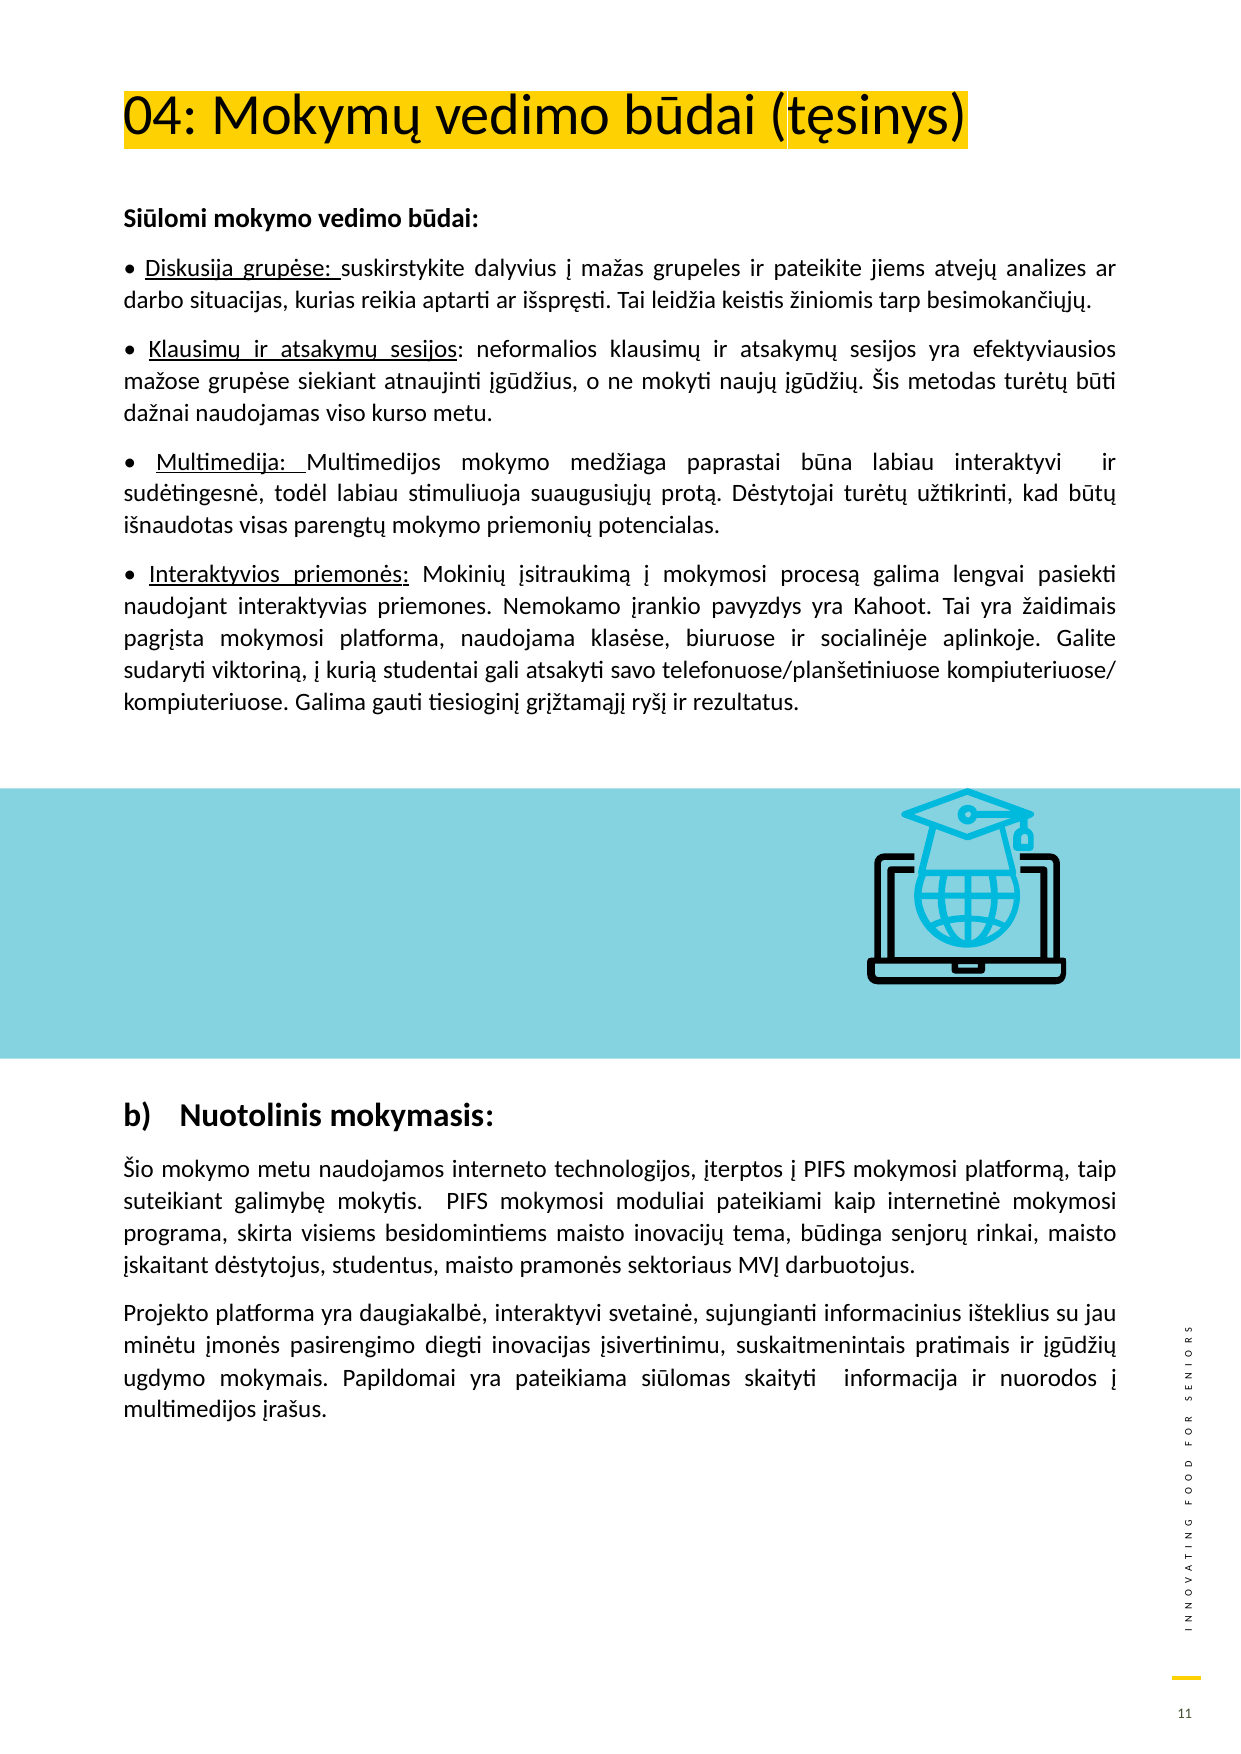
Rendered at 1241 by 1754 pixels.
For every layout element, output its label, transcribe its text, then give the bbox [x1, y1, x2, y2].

list 04: Mokymų vedimo būdai (tęsinys) [108, 77, 1132, 157]
list Siūlomi mokymo vedimo būdai: • Diskusija grupėse: suskirstykite dalyvius į mažas grupeles ir pateikite jiems atvejų analizes ar darbo situacijas, kurias reikia aptarti ar išspręsti. Tai leidžia keistis žiniomis tarp besimokančiųjų. • Klausimų ir atsakymų sesijos: neformalios klausimų ir atsakymų sesijos yra efektyviausios mažose grupėse siekiant atnaujinti įgūdžius, o ne mokyti naujų įgūdžių. Šis metodas turėtų būti dažnai naudojamas viso kurso metu. • Multimedija: Multimedijos mokymo medžiaga paprastai būna labiau interaktyvi ir sudėtingesnė, todėl labiau stimuliuoja suaugusiųjų protą. Dėstytojai turėtų užtikrinti, kad būtų išnaudotas visas parengtų mokymo priemonių potencialas. • Interaktyvios priemonės: Mokinių įsitraukimą į mokymosi procesą galima lengvai pasiekti naudojant interaktyvias priemones. Nemokamo įrankio pavyzdys yra Kahoot. Tai yra žaidimais pagrįsta mokymosi platforma, naudojama klasėse, biuruose ir socialinėje aplinkoje. Galite sudaryti viktoriną, į kurią studentai gali atsakyti savo telefonuose/planšetiniuose kompiuteriuose/ kompiuteriuose. Galima gauti tiesioginį grįžtamąjį ryšį ir rezultatus. [108, 190, 1132, 755]
text_box Nuotolinis mokymasis: Šio mokymo metu naudojamos interneto technologijos, įterptos į PIFS mokymosi platformą, taip suteikiant galimybę mokytis. PIFS mokymosi moduliai pateikiami kaip internetinė mokymosi programa, skirta visiems besidomintiems maisto inovacijų tema, būdinga senjorų rinkai, maisto įskaitant dėstytojus, studentus, maisto pramonės sektoriaus MVĮ darbuotojus. Projekto platforma yra daugiakalbė, interaktyvi svetainė, sujungianti informacinius išteklius su jau minėtu įmonės pasirengimo diegti inovacijas įsivertinimu, suskaitmenintais pratimais ir įgūdžių ugdymo mokymais. Papildomai yra pateikiama siūlomas skaityti informacija ir nuorodos į multimedijos įrašus. [108, 1083, 1132, 1492]
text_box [867, 788, 1067, 985]
text_box [0, 788, 1241, 1059]
